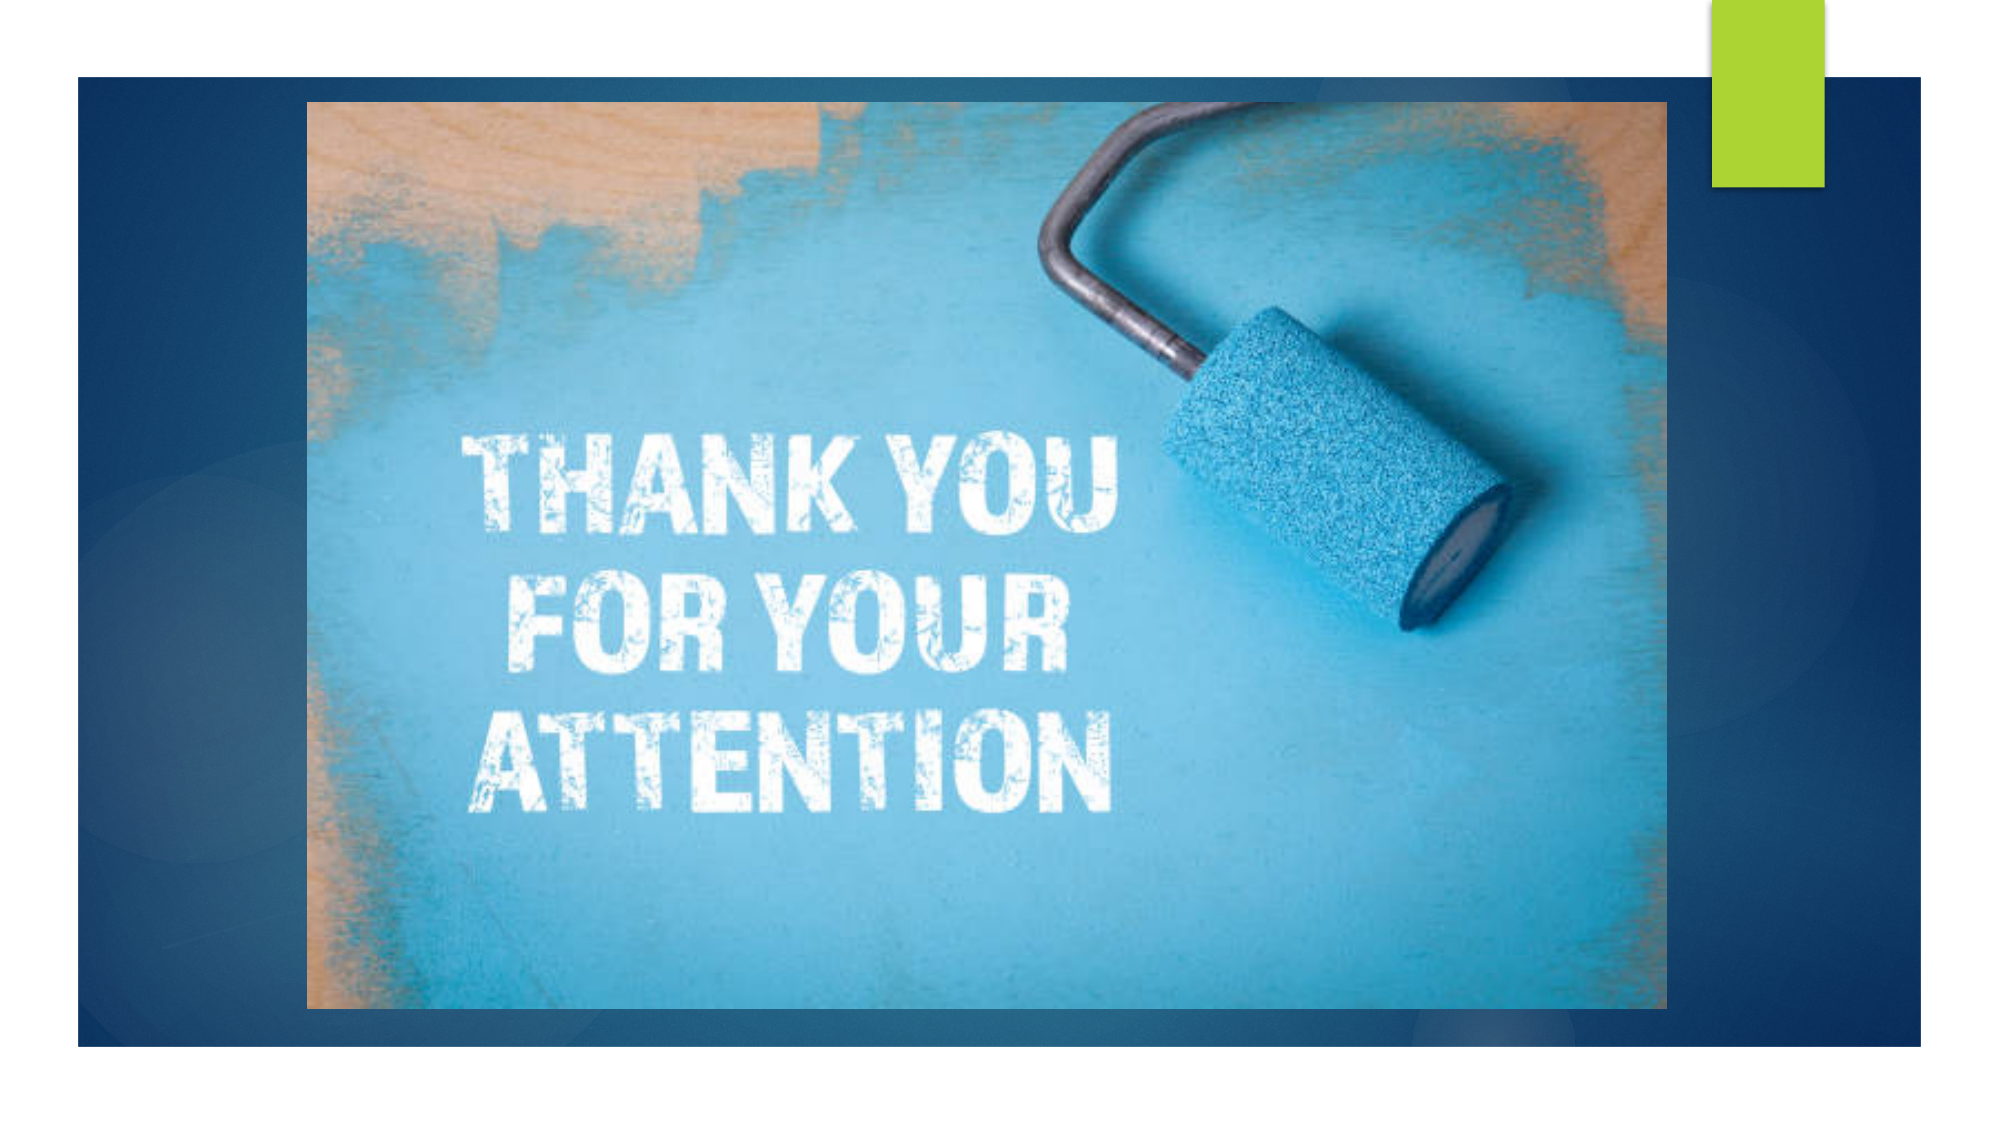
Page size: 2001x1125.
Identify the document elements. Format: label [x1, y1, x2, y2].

picture [306, 102, 1667, 1009]
